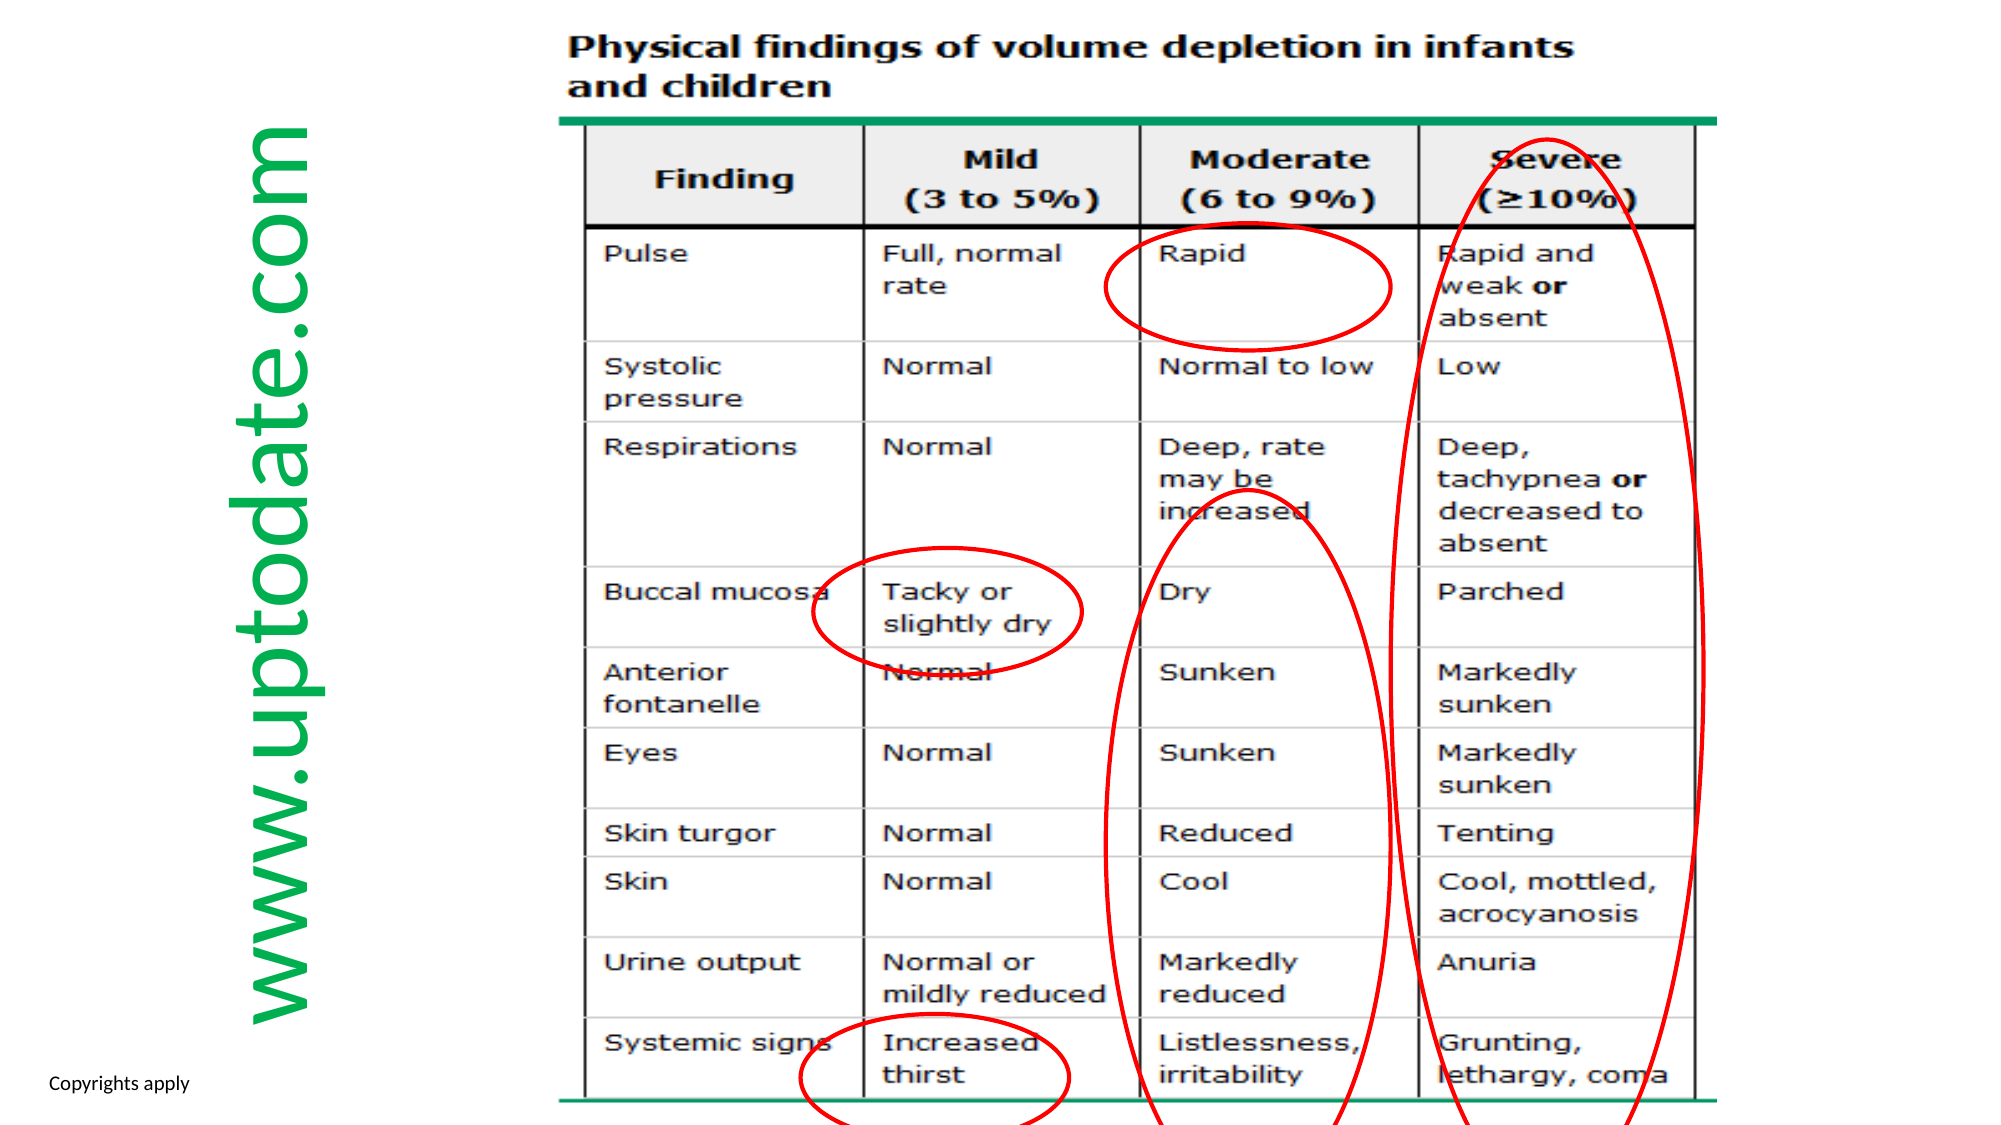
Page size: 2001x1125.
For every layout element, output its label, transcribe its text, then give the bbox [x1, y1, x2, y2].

picture [495, 0, 1717, 1125]
text_box www.uptodate.com [187, 90, 338, 1042]
